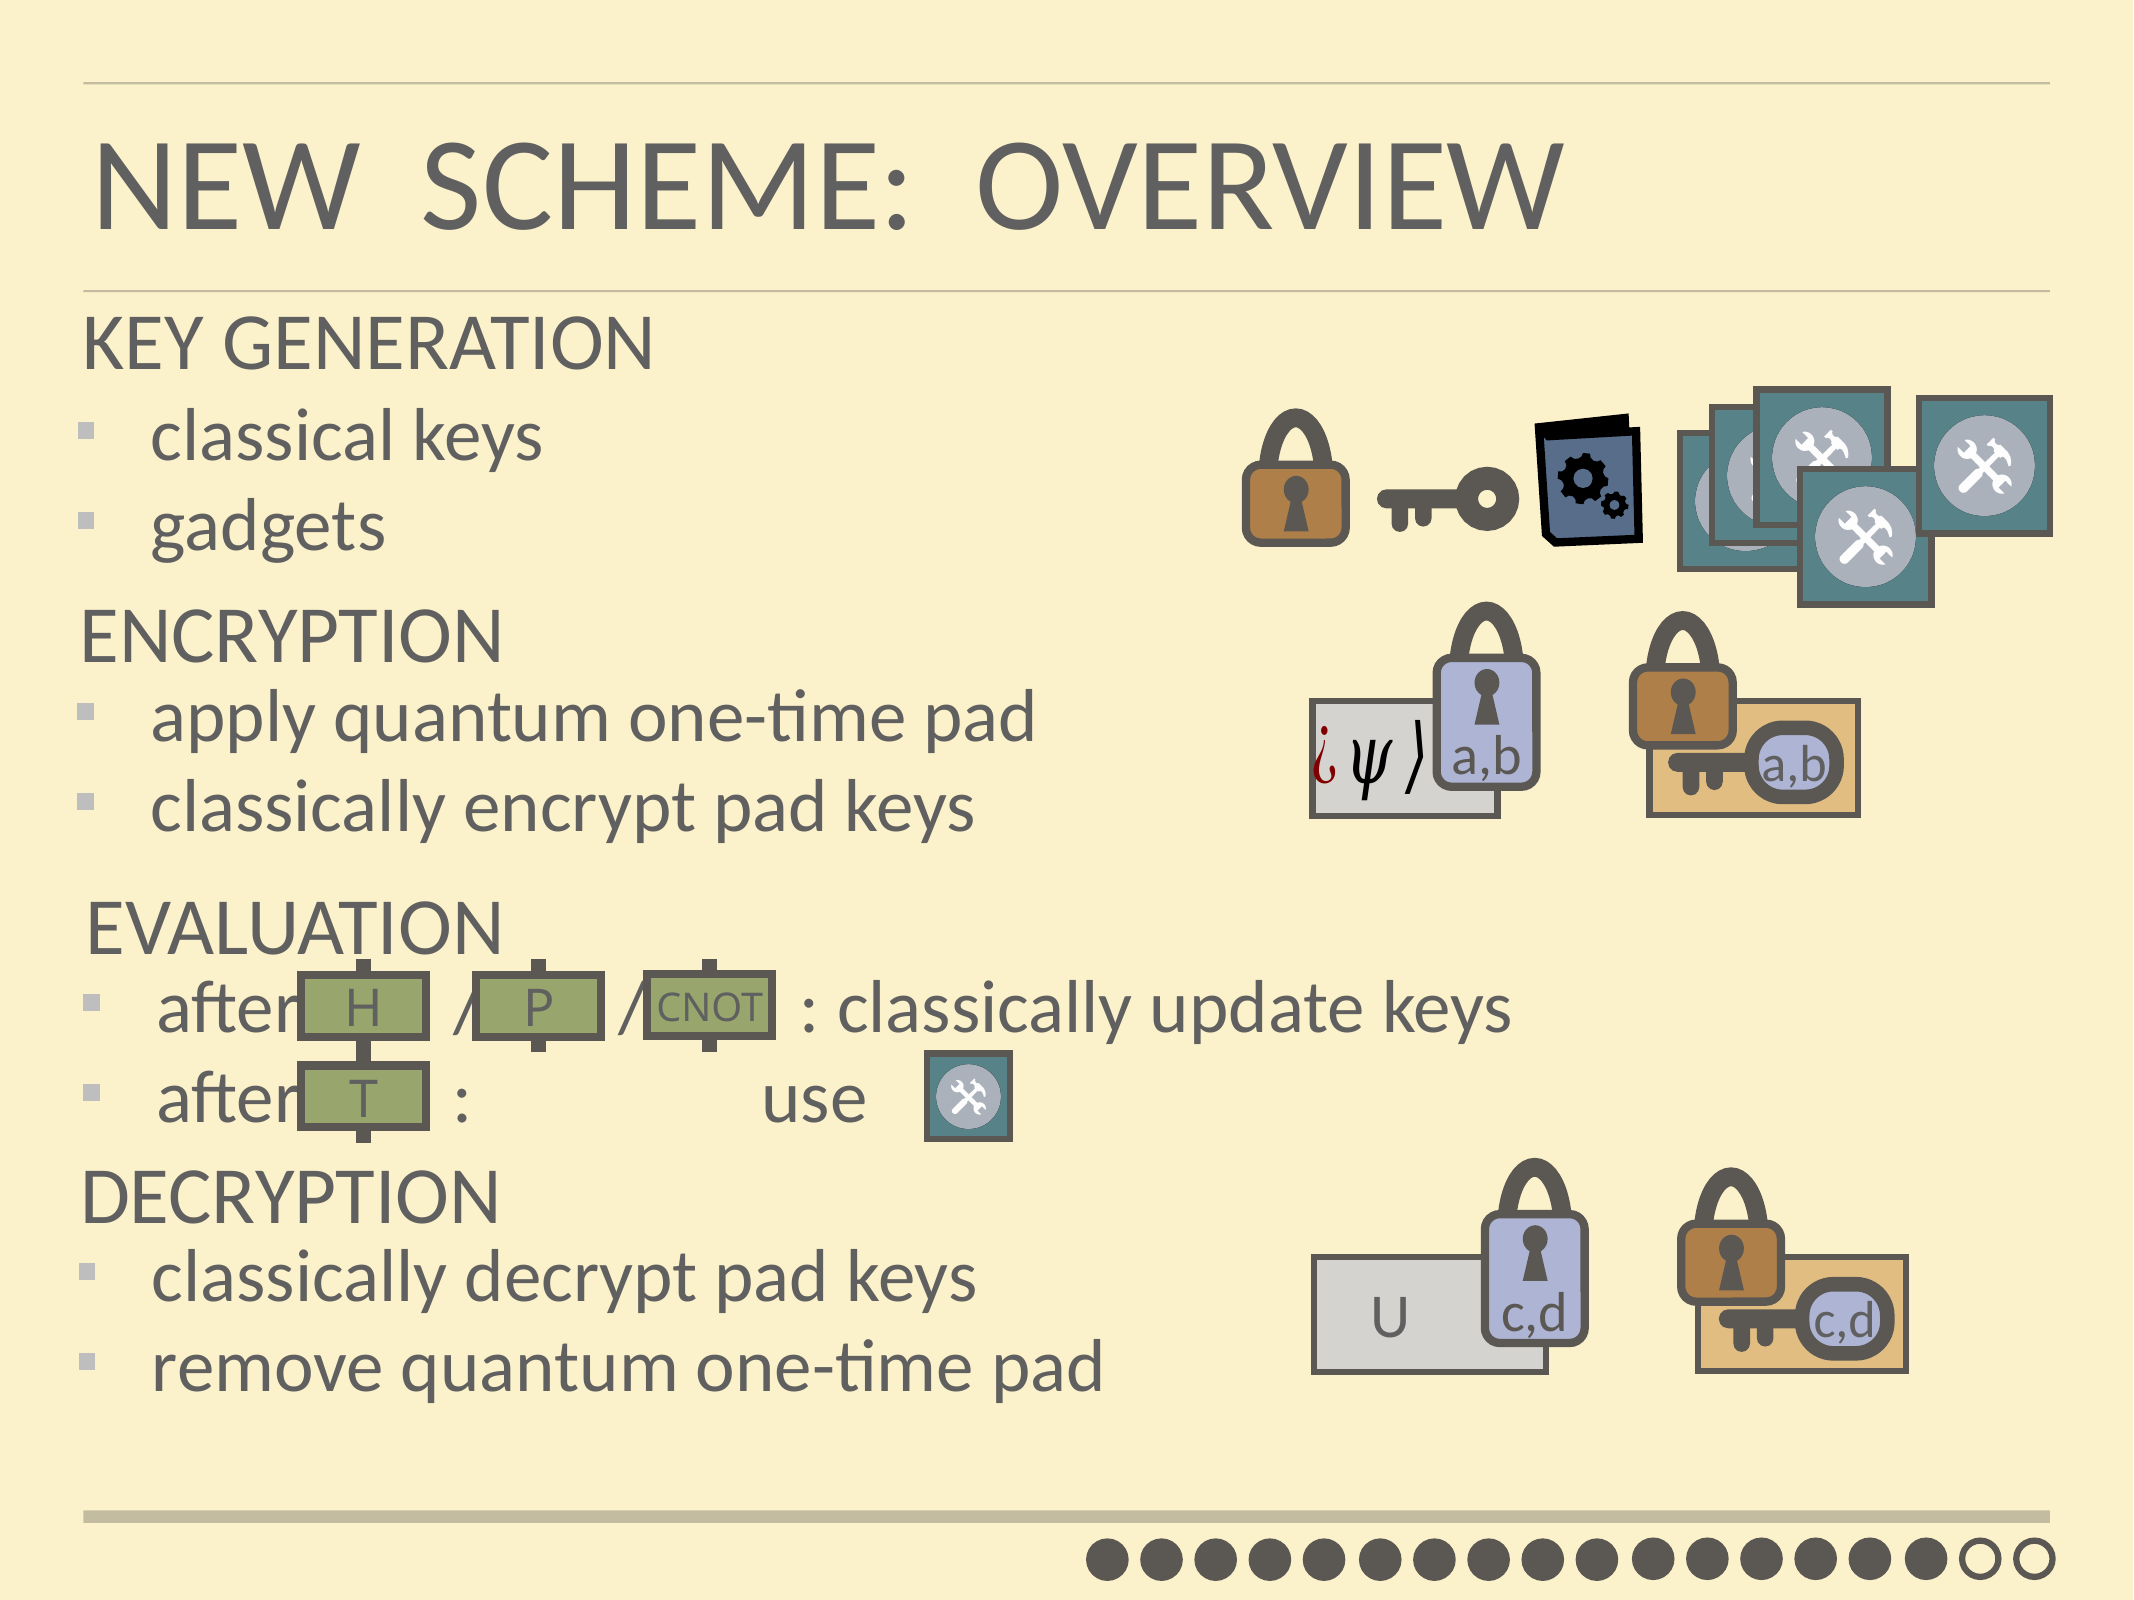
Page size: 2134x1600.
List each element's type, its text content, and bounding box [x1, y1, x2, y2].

text_box [1143, 1541, 1180, 1578]
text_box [1680, 1176, 1907, 1372]
picture [77, 793, 94, 810]
text_box classically decrypt pad keys remove quantum one-time pad [70, 1218, 1116, 1416]
text_box [1524, 1541, 1561, 1578]
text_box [1667, 720, 1837, 801]
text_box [475, 959, 602, 1053]
text_box [1362, 1541, 1399, 1578]
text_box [1312, 610, 1537, 817]
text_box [1756, 389, 1888, 526]
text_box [1718, 1276, 1888, 1358]
picture [83, 994, 100, 1011]
picture [78, 512, 94, 529]
text_box [1851, 1540, 1889, 1577]
text_box [1470, 1541, 1507, 1578]
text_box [1800, 468, 1932, 605]
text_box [1711, 407, 1793, 543]
text_box [1635, 1540, 1672, 1577]
text_box [1962, 1540, 1999, 1577]
text_box classical keys gadgets [69, 376, 570, 574]
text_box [1918, 397, 2051, 534]
text_box [1907, 1540, 1945, 1577]
picture [79, 1263, 95, 1280]
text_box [1538, 417, 1639, 543]
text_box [926, 1053, 1011, 1140]
text_box Evaluation [77, 875, 514, 949]
text_box Decryption [71, 1144, 511, 1218]
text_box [646, 958, 773, 1052]
text_box [1251, 1541, 1289, 1578]
text_box apply quantum one-time pad classically encrypt pad keys [69, 658, 1065, 855]
text_box ENCRYPTION [71, 584, 514, 658]
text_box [300, 1049, 427, 1144]
text_box [1197, 1541, 1234, 1578]
picture [78, 422, 94, 439]
title New scheme: overview [82, 80, 2051, 292]
text_box [1305, 1541, 1343, 1578]
text_box [1797, 1540, 1834, 1577]
text_box [2016, 1540, 2053, 1577]
picture [77, 703, 94, 720]
text_box after / / : classically update keys after : use [75, 949, 1523, 1146]
text_box Key generation [74, 291, 666, 396]
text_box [1679, 433, 1793, 570]
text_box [1245, 417, 1346, 543]
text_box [1314, 1167, 1585, 1373]
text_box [1376, 478, 1508, 533]
text_box [1416, 1541, 1453, 1578]
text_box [1632, 620, 1859, 816]
text_box [1689, 1540, 1726, 1577]
text_box [1743, 1540, 1780, 1577]
picture [79, 1353, 95, 1370]
picture [83, 1084, 100, 1101]
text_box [300, 959, 427, 1047]
text_box [1089, 1541, 1126, 1578]
text_box [1578, 1541, 1616, 1578]
